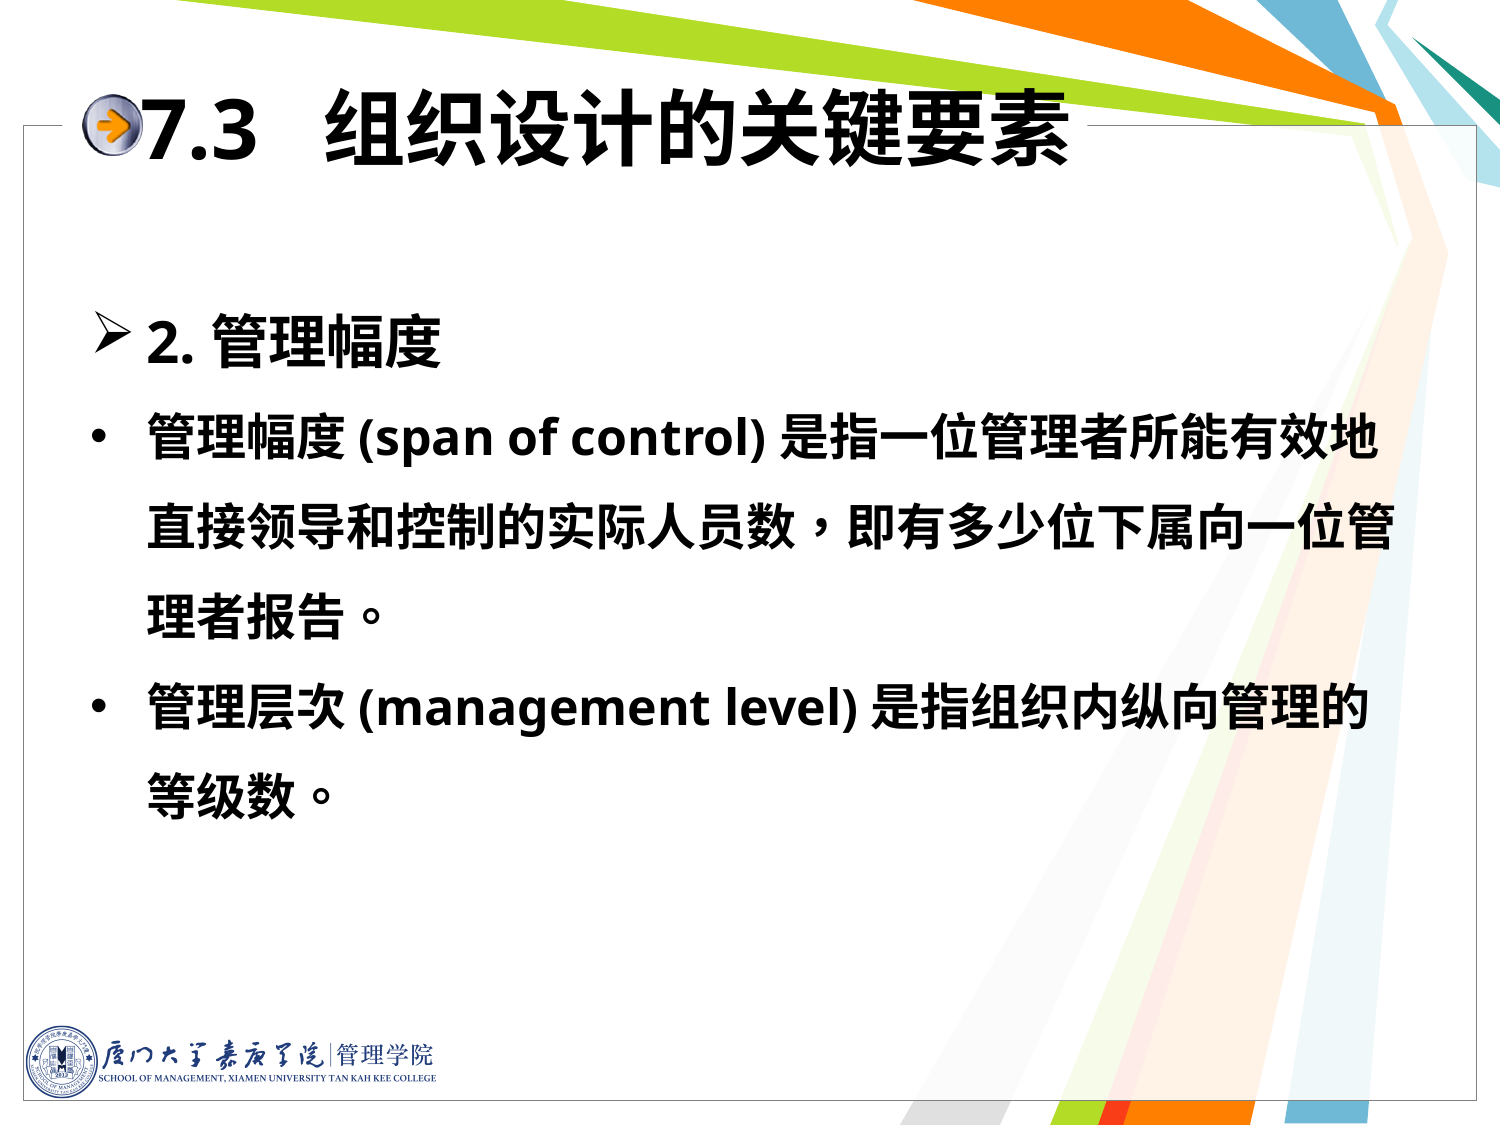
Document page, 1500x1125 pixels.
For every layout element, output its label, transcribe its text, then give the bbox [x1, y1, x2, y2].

picture [82, 94, 125, 156]
list 2.管理幅度 管理幅度(span of control)是指一位管理者所能有效地直接领导和控制的实际人员数，即有多少位下属向一位管理者报告。 管理层次(management level)是指组织内纵向管理的等级数。 [75, 262, 1425, 1005]
picture [24, 1024, 438, 1100]
title 7.3 组织设计的关键要素 [125, 32, 1159, 220]
